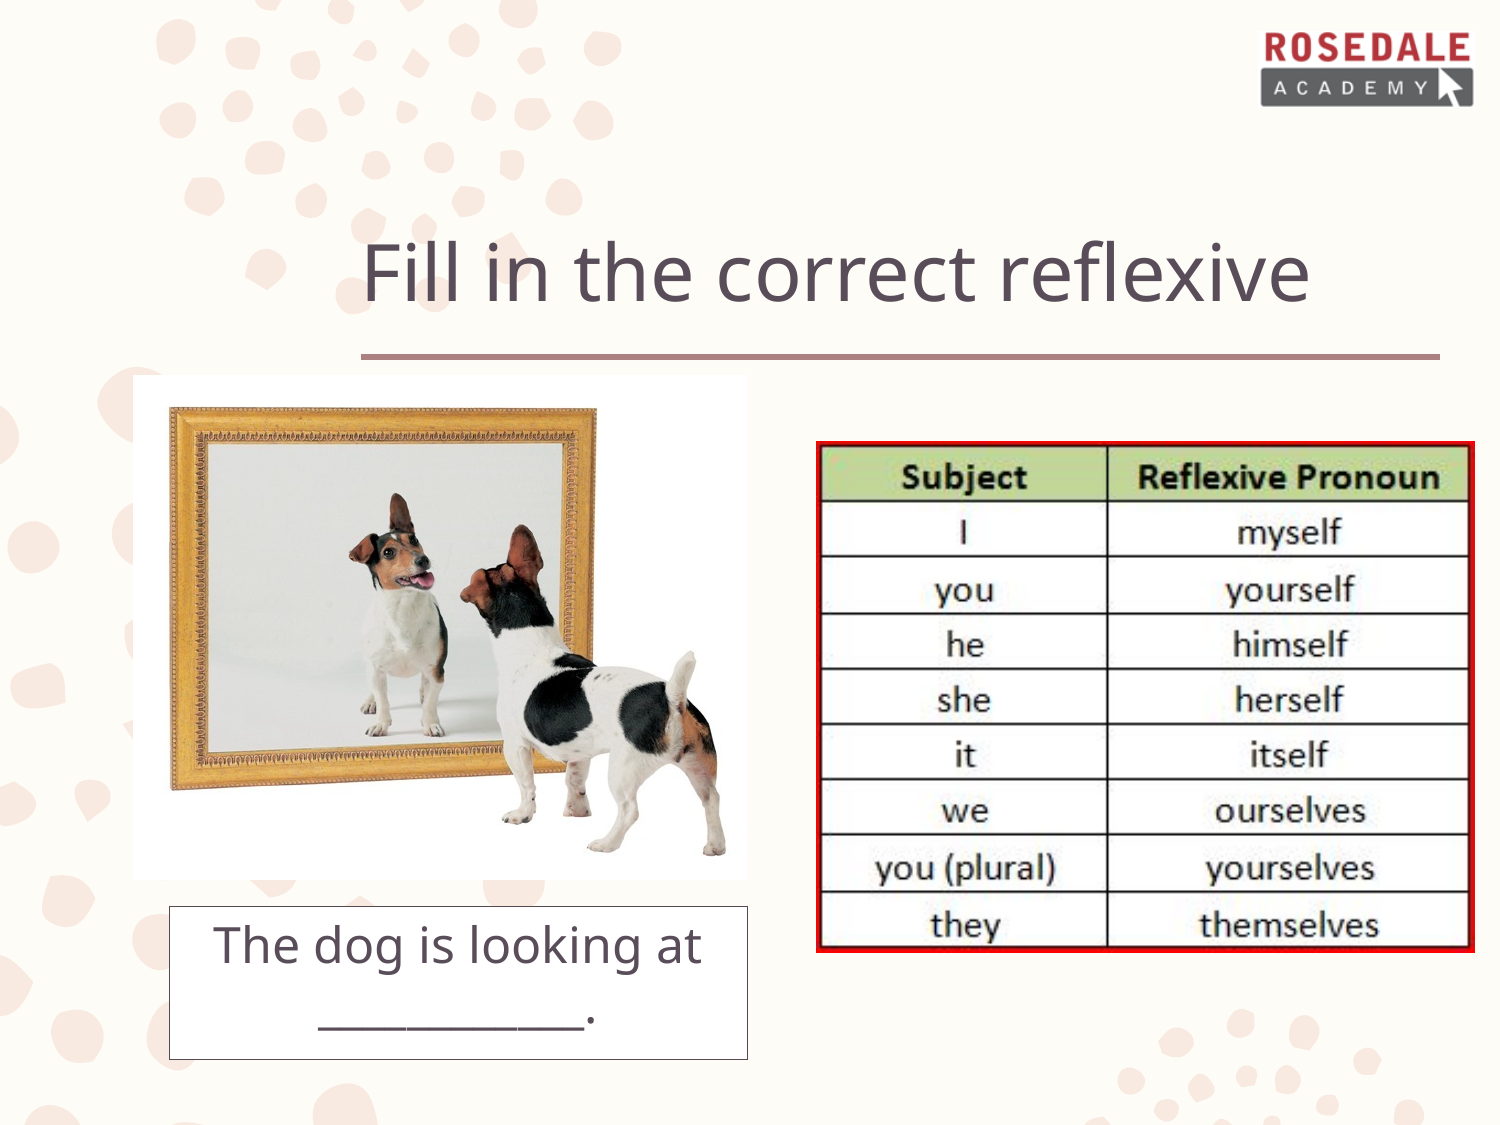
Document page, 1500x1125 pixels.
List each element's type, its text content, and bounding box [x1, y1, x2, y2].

picture [1258, 31, 1475, 109]
picture [815, 441, 1475, 953]
list The dog is looking at ____________. [169, 906, 748, 1060]
title Fill in the correct reflexive [345, 219, 1440, 350]
picture [133, 375, 748, 881]
